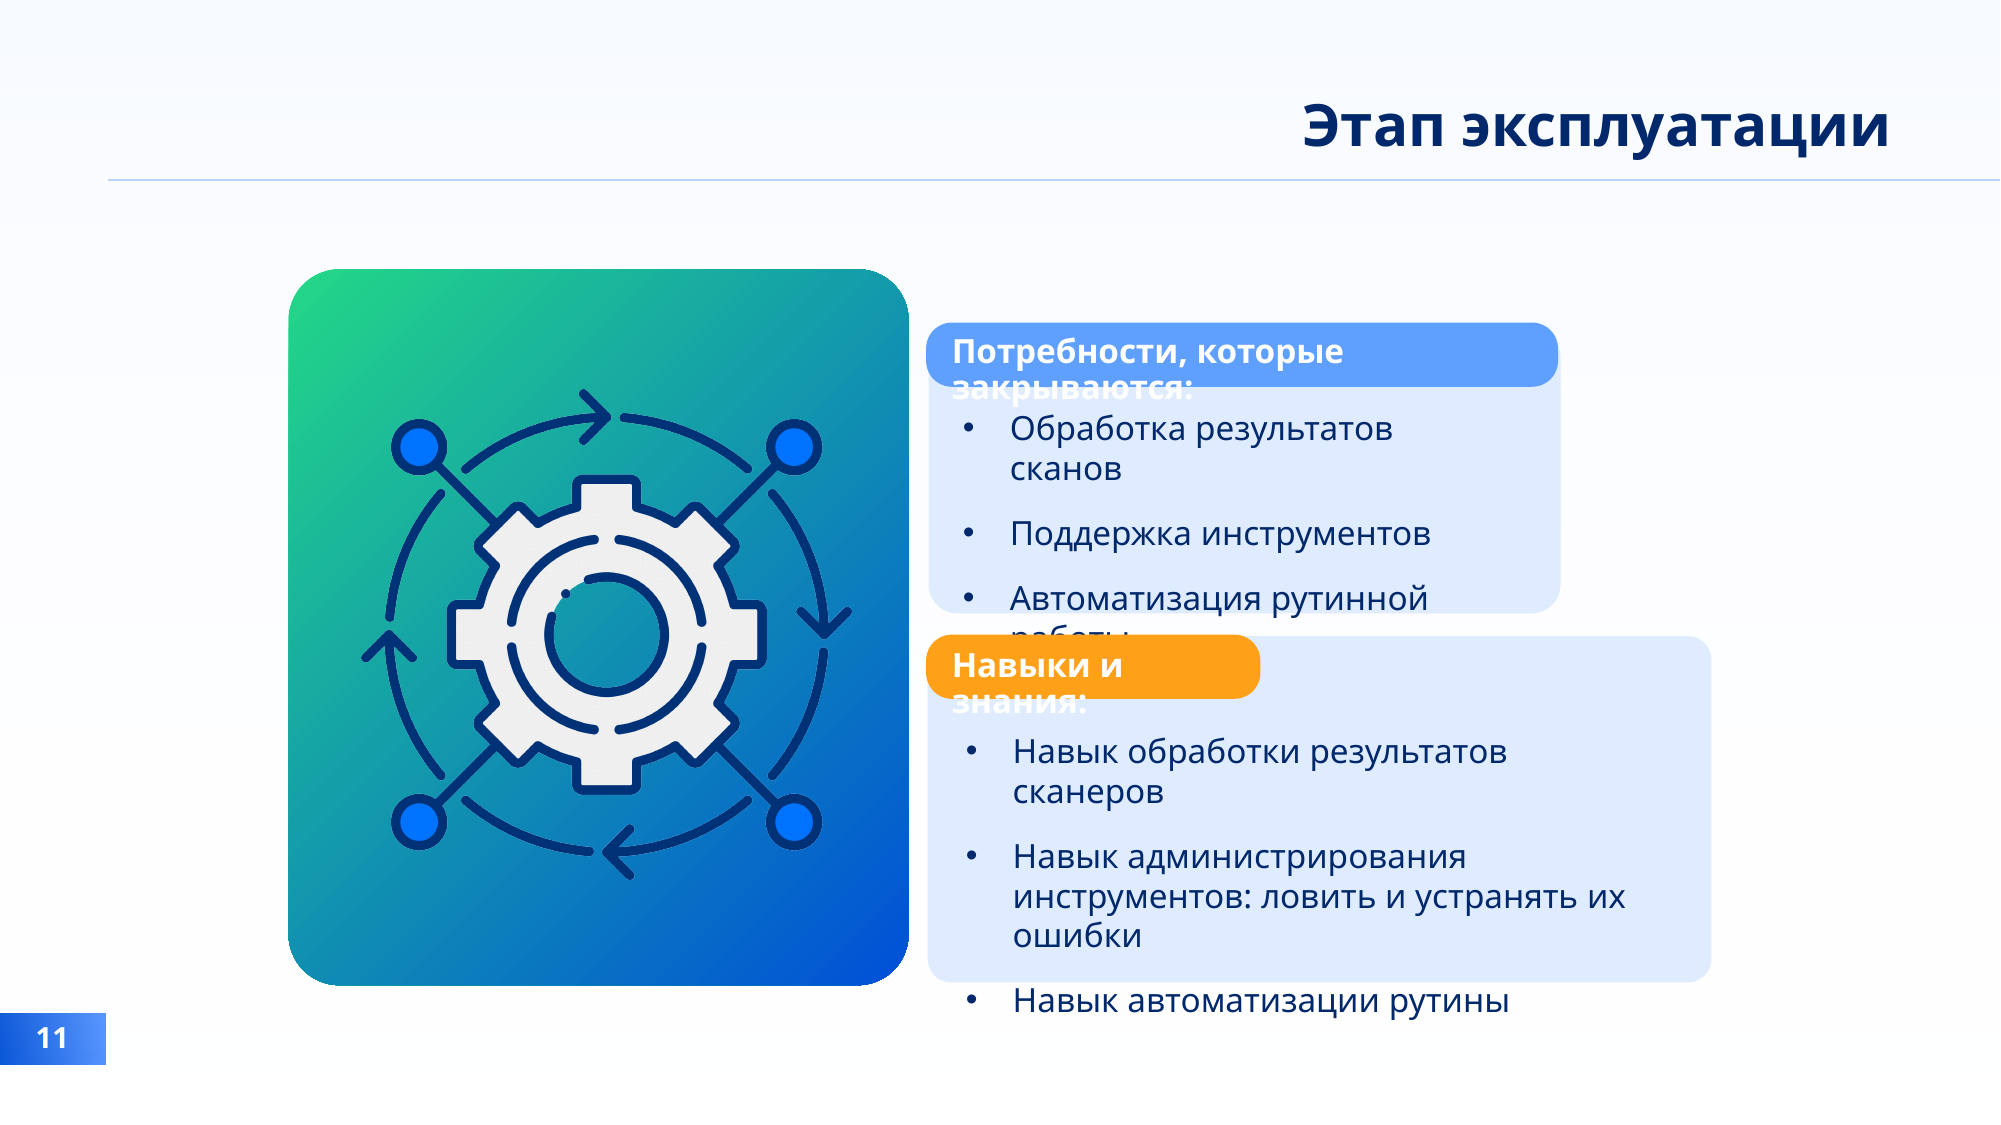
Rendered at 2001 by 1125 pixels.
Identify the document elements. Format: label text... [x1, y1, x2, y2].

text_box [925, 633, 1252, 695]
text_box Навык обработки результатов сканеров Навык администрирования инструментов: ловить и устранять их ошибки Навык автоматизации рутины [951, 722, 1664, 942]
text_box [287, 268, 910, 987]
text_box Потребности, которые закрываются: [936, 327, 1533, 383]
text_box [925, 321, 1560, 388]
text_box [926, 635, 1713, 984]
picture [361, 389, 852, 880]
text_box Обработка результатов сканов Поддержка инструментов Автоматизация рутинной работы [948, 400, 1499, 520]
text_box [927, 344, 1562, 615]
text_box Навыки и знания: [936, 640, 1261, 697]
title Этап эксплуатации [108, 88, 1892, 167]
